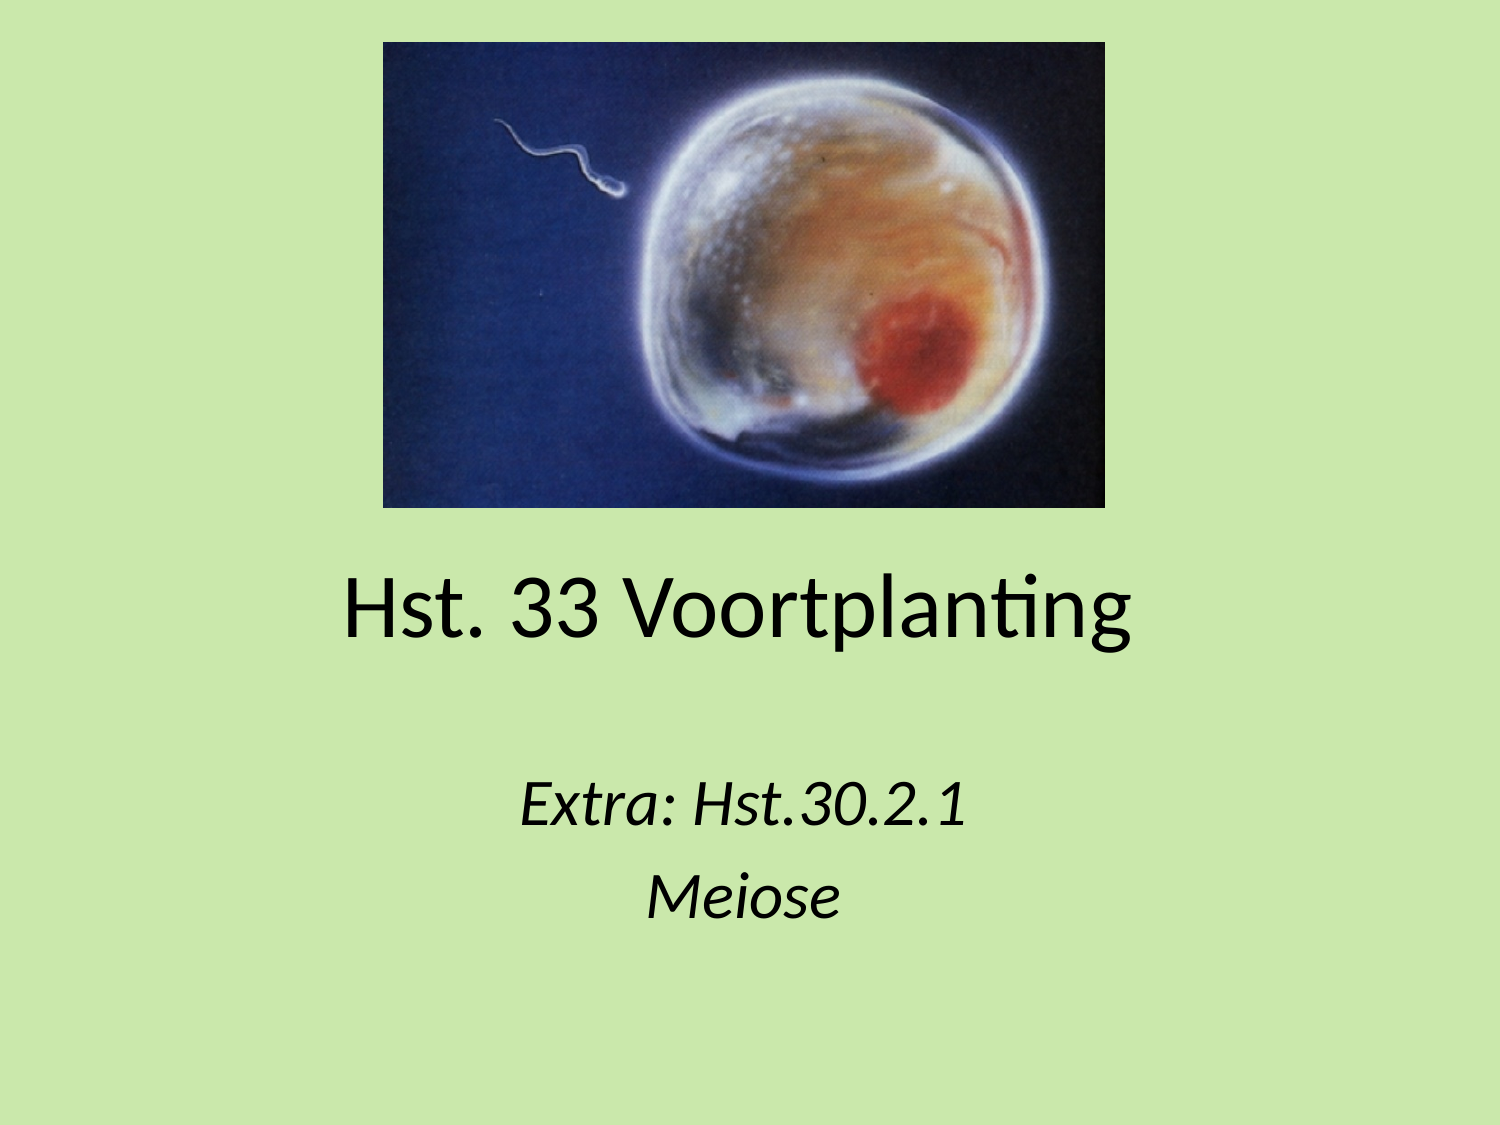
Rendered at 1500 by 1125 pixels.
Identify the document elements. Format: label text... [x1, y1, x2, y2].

picture [383, 42, 1105, 508]
subtitle Extra: Hst.30.2.1 Meiose [218, 751, 1269, 1039]
title Hst. 33 Voortplanting [100, 479, 1376, 721]
